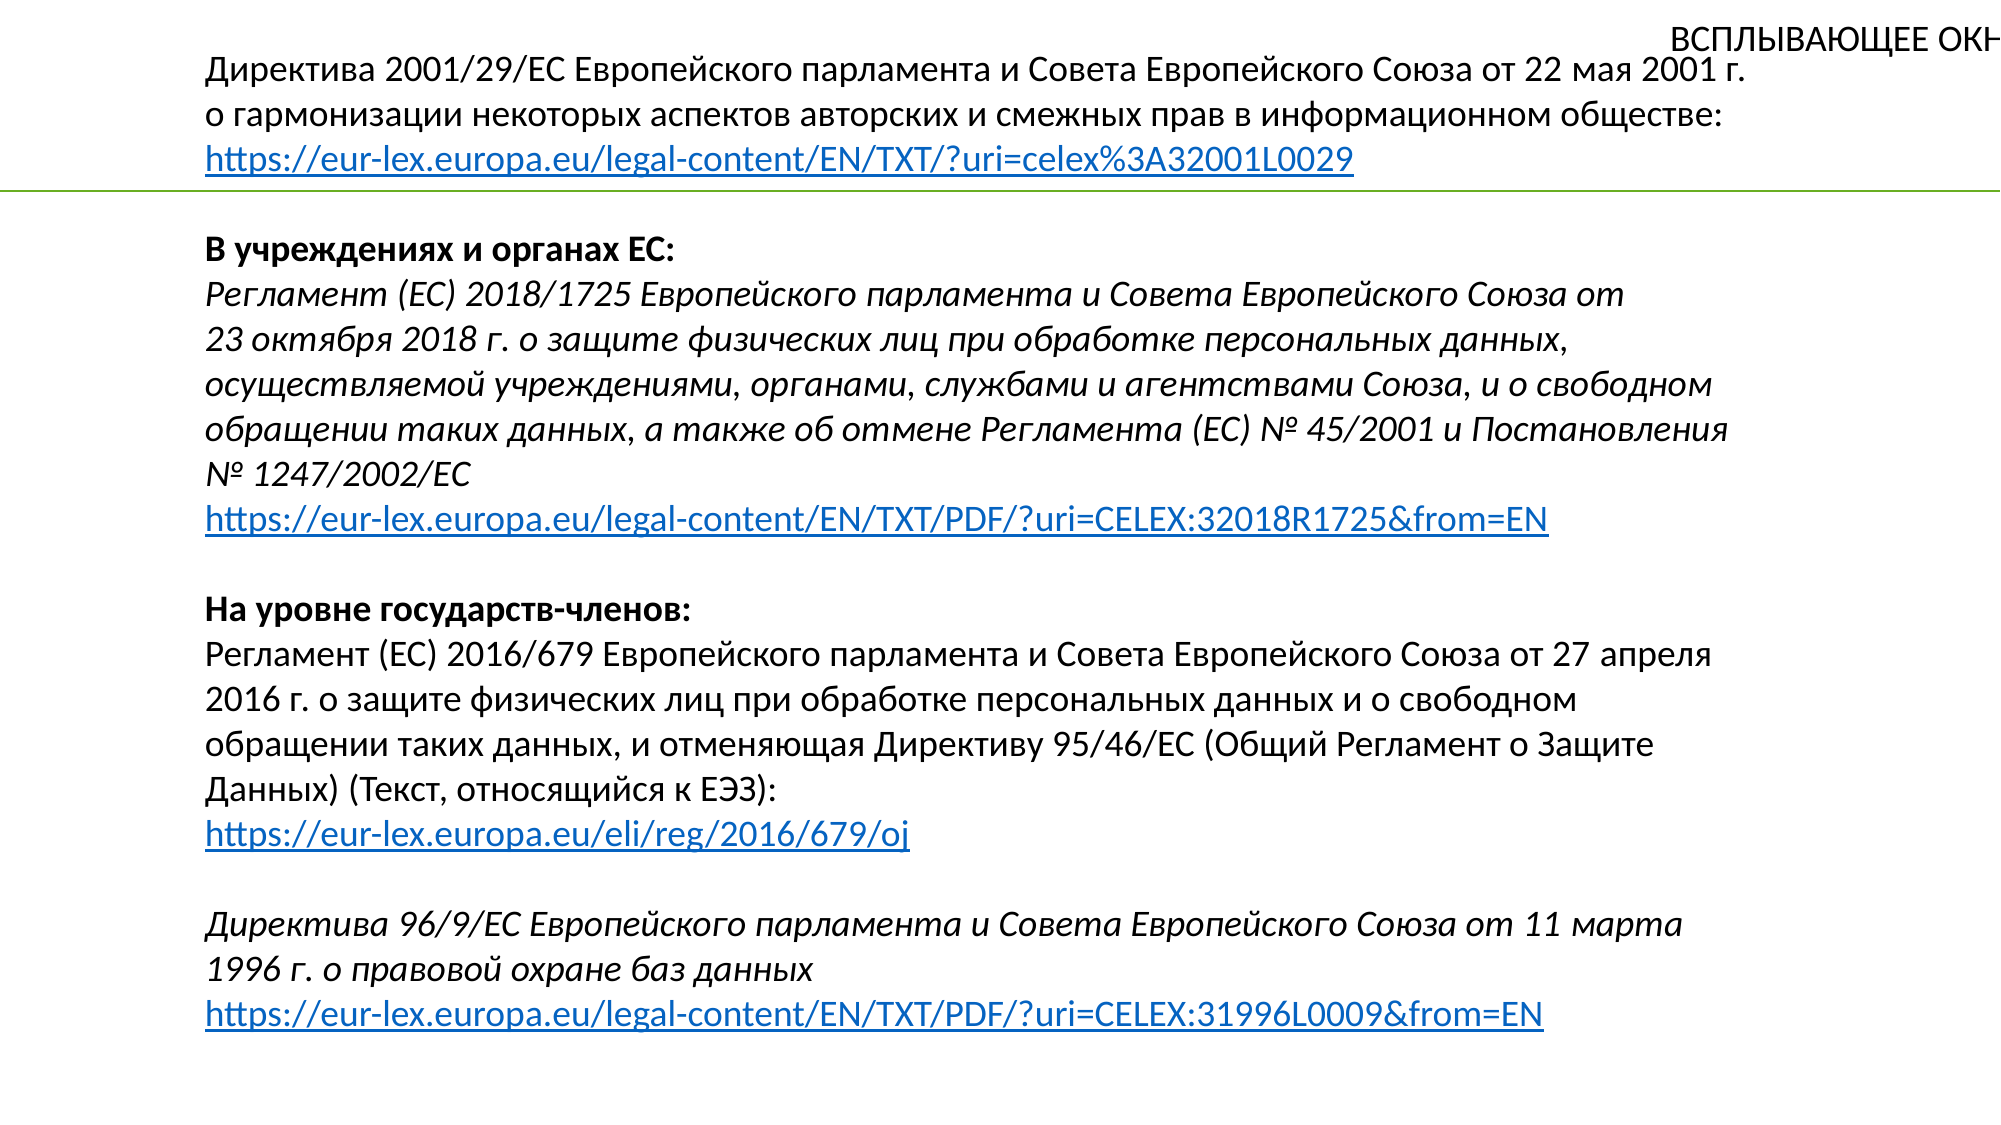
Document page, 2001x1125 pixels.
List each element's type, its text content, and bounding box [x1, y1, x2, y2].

text_box ВСПЛЫВАЮЩЕЕ ОКНО [1655, 6, 2000, 67]
text_box Директива 2001/29/EС Европейского парламента и Совета Европейского Союза от 22 мая 2001 г. о гармонизации некоторых аспектов авторских и смежных прав в информационном обществе: https://eur-lex.europa.eu/legal-content/EN/TXT/?uri=celex%3A32001L0029 В учреждениях и органах ЕС: Регламент (ЕС) 2018/1725 Европейского парламента и Совета Европейского Союза от 23 октября 2018 г. о защите физических лиц при обработке персональных данных, осуществляемой учреждениями, органами, службами и агентствами Союза, и о свободном обращении таких данных, а также об отмене Регламента (ЕС) № 45/2001 и Постановления № 1247/2002/EС https://eur-lex.europa.eu/legal-content/EN/TXT/PDF/?uri=CELEX:32018R1725&from=EN На уровне государств-членов: Регламент (ЕС) 2016/679 Европейского парламента и Совета Европейского Союза от 27 апреля 2016 г. о защите физических лиц при обработке персональных данных и о свободном обращении таких данных, и отменяющая Директиву 95/46/EC (Общий Регламент о Защите Данных) (Текст, относящийся к ЕЭЗ): https://eur-lex.europa.eu/eli/reg/2016/679/oj Директива 96/9/ЕС Европейского парламента и Совета Европейского Союза от 11 марта 1996 г. о правовой охране баз данных https://eur-lex.europa.eu/legal-content/EN/TXT/PDF/?uri=CELEX:31996L0009&from=EN [190, 37, 1776, 1125]
